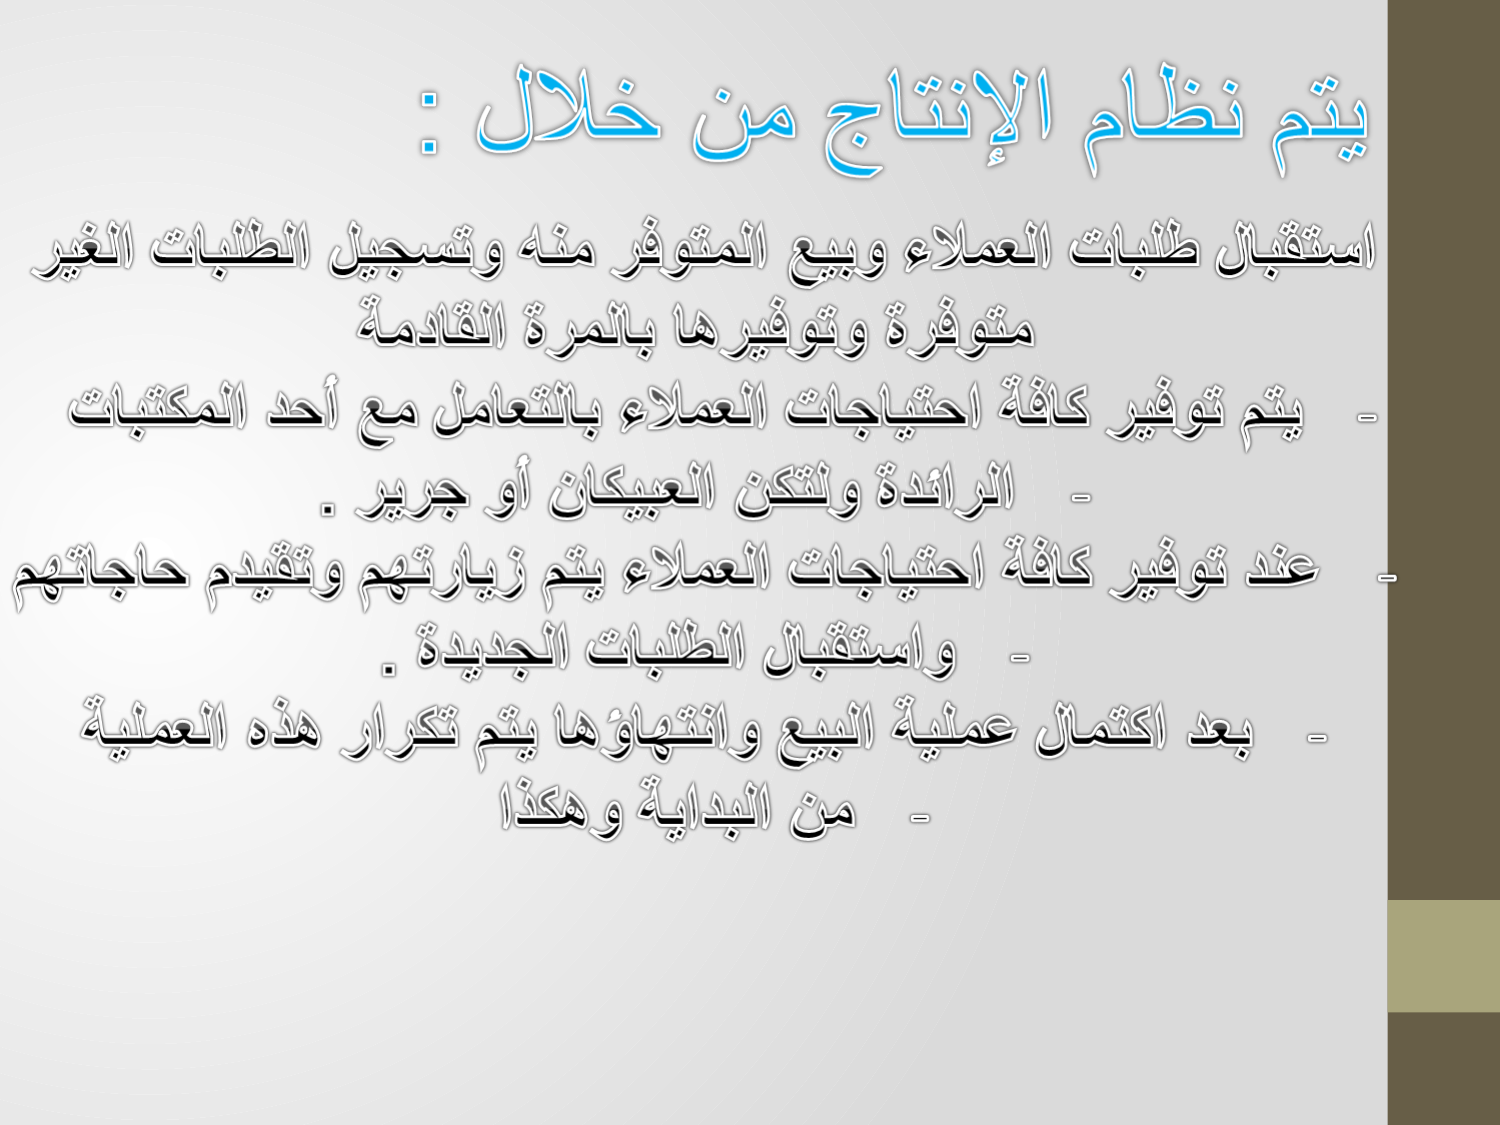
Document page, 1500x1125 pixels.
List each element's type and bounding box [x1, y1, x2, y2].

picture [0, 0, 1444, 899]
